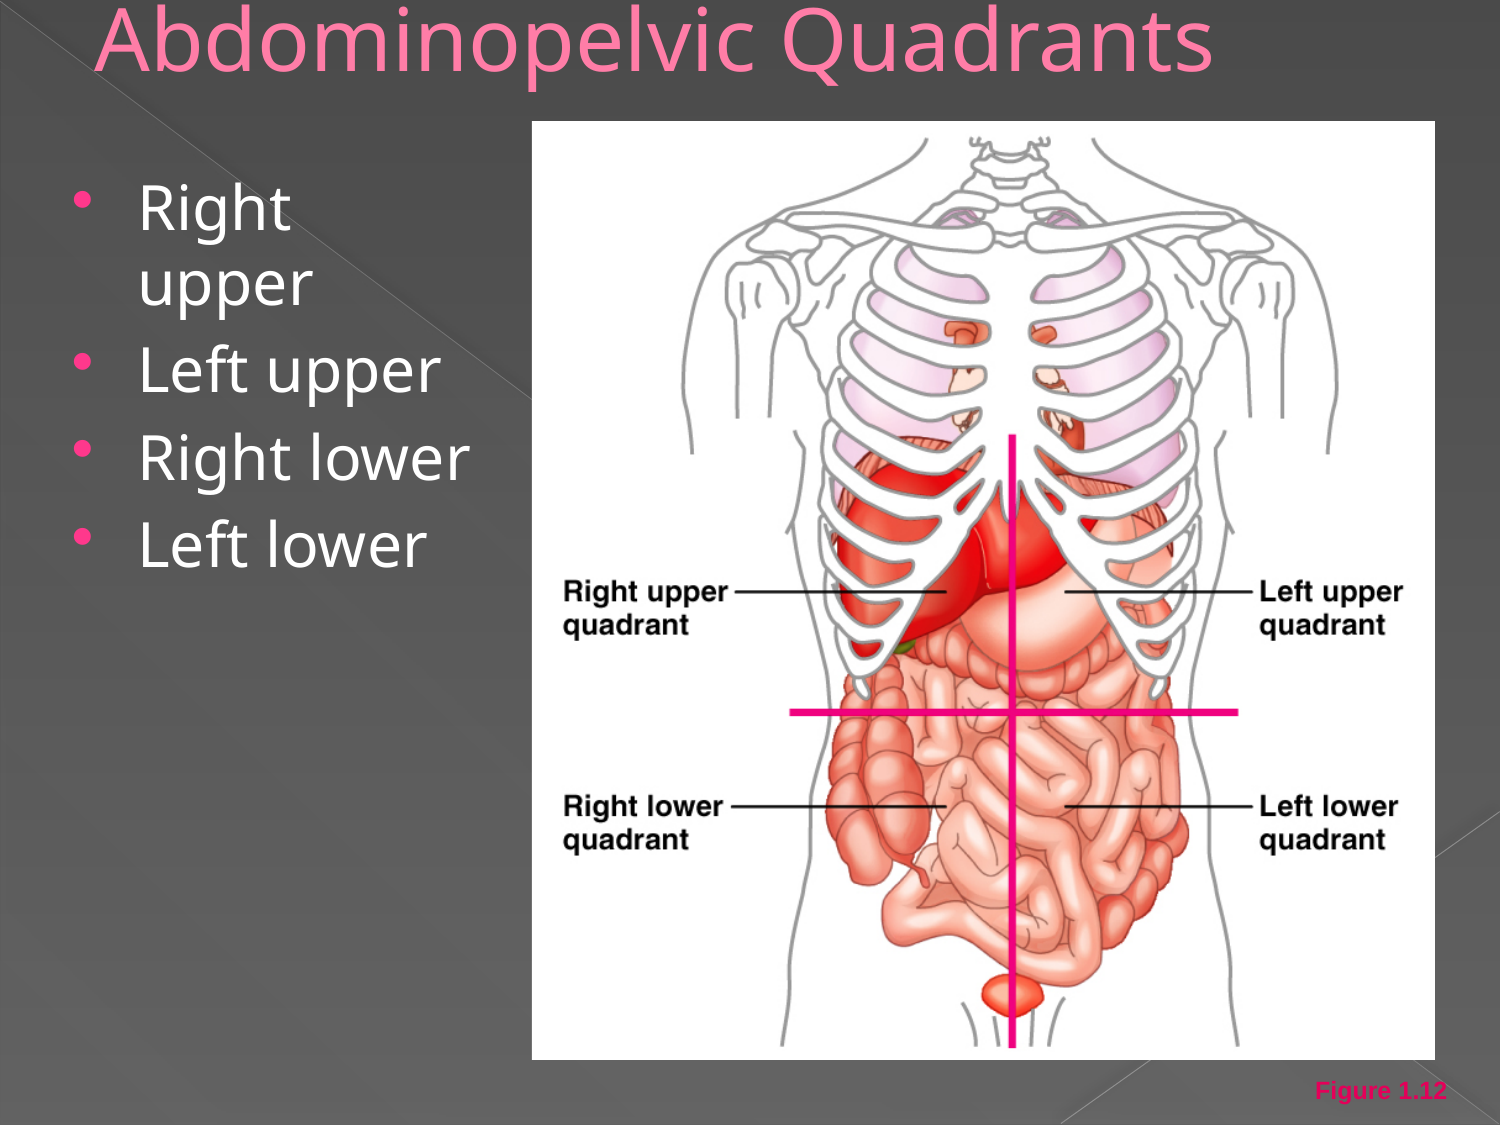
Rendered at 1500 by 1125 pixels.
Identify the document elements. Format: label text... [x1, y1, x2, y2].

picture [531, 121, 1436, 1061]
text_box Figure 1.12 [1200, 1067, 1463, 1113]
title Abdominopelvic Quadrants [0, 0, 1350, 152]
list Right upper Left upper Right lower Left lower [48, 160, 499, 961]
